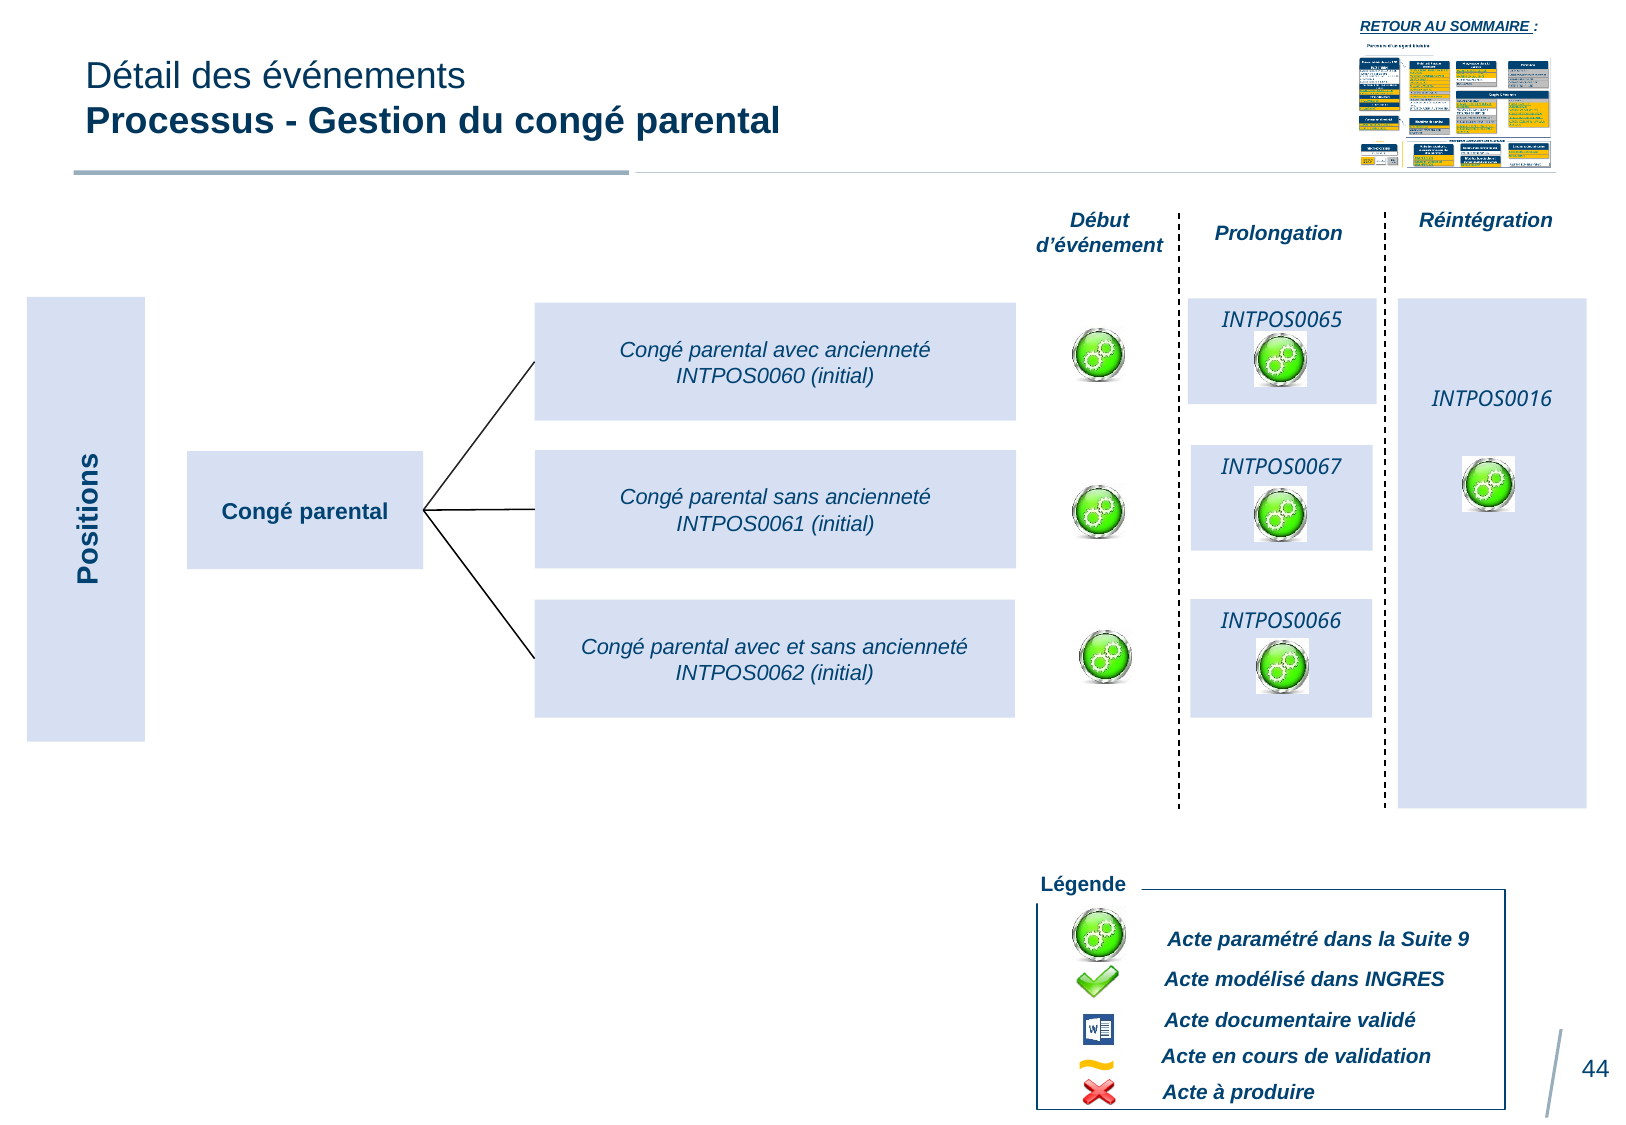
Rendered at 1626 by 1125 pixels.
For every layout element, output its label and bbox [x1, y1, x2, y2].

picture [1359, 40, 1553, 168]
picture [1079, 628, 1132, 684]
picture [1462, 456, 1515, 512]
picture [1256, 638, 1309, 694]
picture [1082, 1079, 1116, 1105]
picture [1067, 906, 1128, 1059]
picture [1254, 331, 1307, 387]
picture [1072, 326, 1125, 382]
picture [1072, 483, 1125, 539]
picture [1254, 486, 1307, 542]
